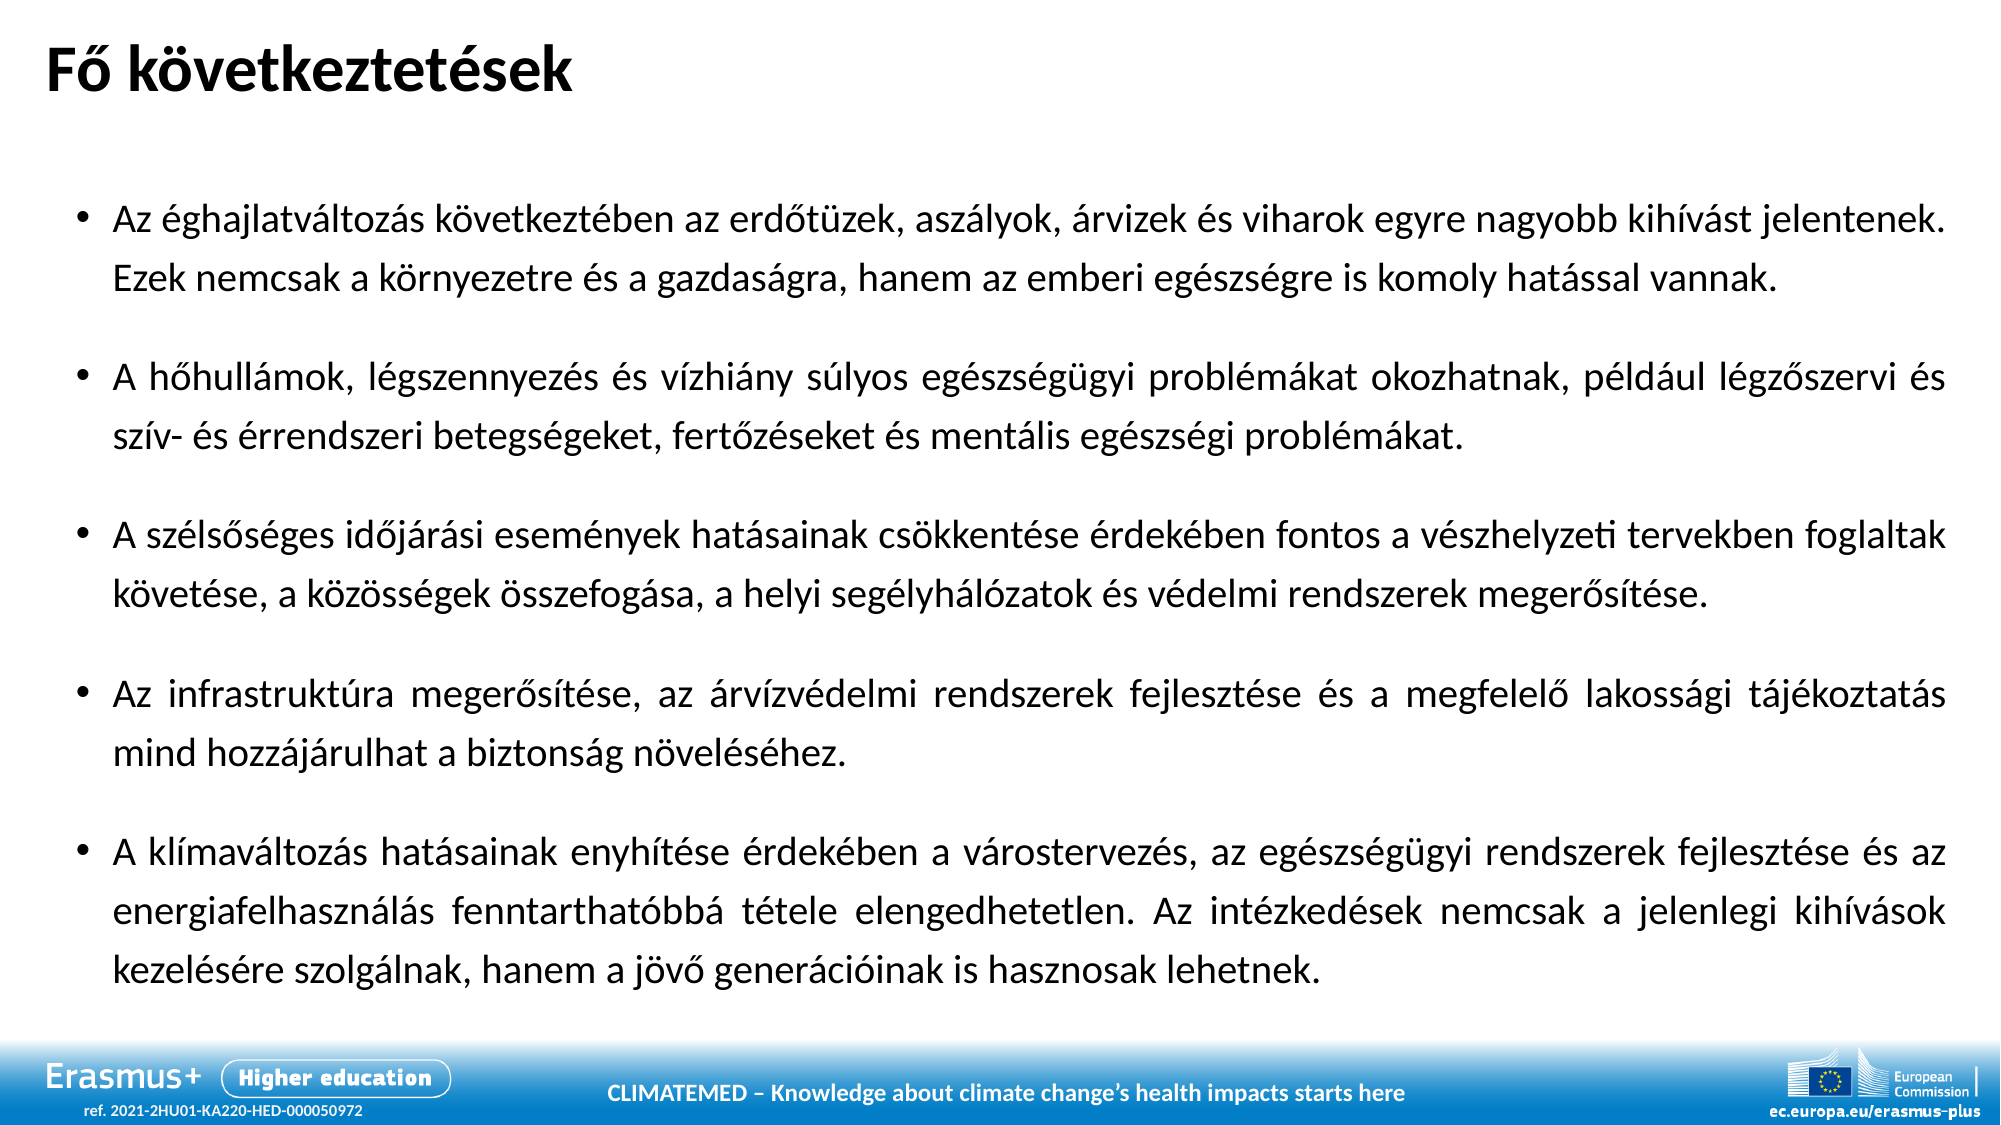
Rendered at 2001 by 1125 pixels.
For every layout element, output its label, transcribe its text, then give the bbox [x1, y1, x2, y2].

title Fő következtetések [31, 25, 1984, 116]
list Az éghajlatváltozás következtében az erdőtüzek, aszályok, árvizek és viharok egyre nagyobb kihívást jelentenek. Ezek nemcsak a környezetre és a gazdaságra, hanem az emberi egészségre is komoly hatással vannak. A hőhullámok, légszennyezés és vízhiány súlyos egészségügyi problémákat okozhatnak, például légzőszervi és szív- és érrendszeri betegségeket, fertőzéseket és mentális egészségi problémákat. A szélsőséges időjárási események hatásainak csökkentése érdekében fontos a vészhelyzeti tervekben foglaltak követése, a közösségek összefogása, a helyi segélyhálózatok és védelmi rendszerek megerősítése. Az infrastruktúra megerősítése, az árvízvédelmi rendszerek fejlesztése és a megfelelő lakossági tájékoztatás mind hozzájárulhat a biztonság növeléséhez. A klímaváltozás hatásainak enyhítése érdekében a várostervezés, az egészségügyi rendszerek fejlesztése és az energiafelhasználás fenntarthatóbbá tétele elengedhetetlen. Az intézkedések nemcsak a jelenlegi kihívások kezelésére szolgálnak, hanem a jövő generációinak is hasznosak lehetnek. [60, 174, 1965, 1048]
picture [0, 899, 2000, 1125]
